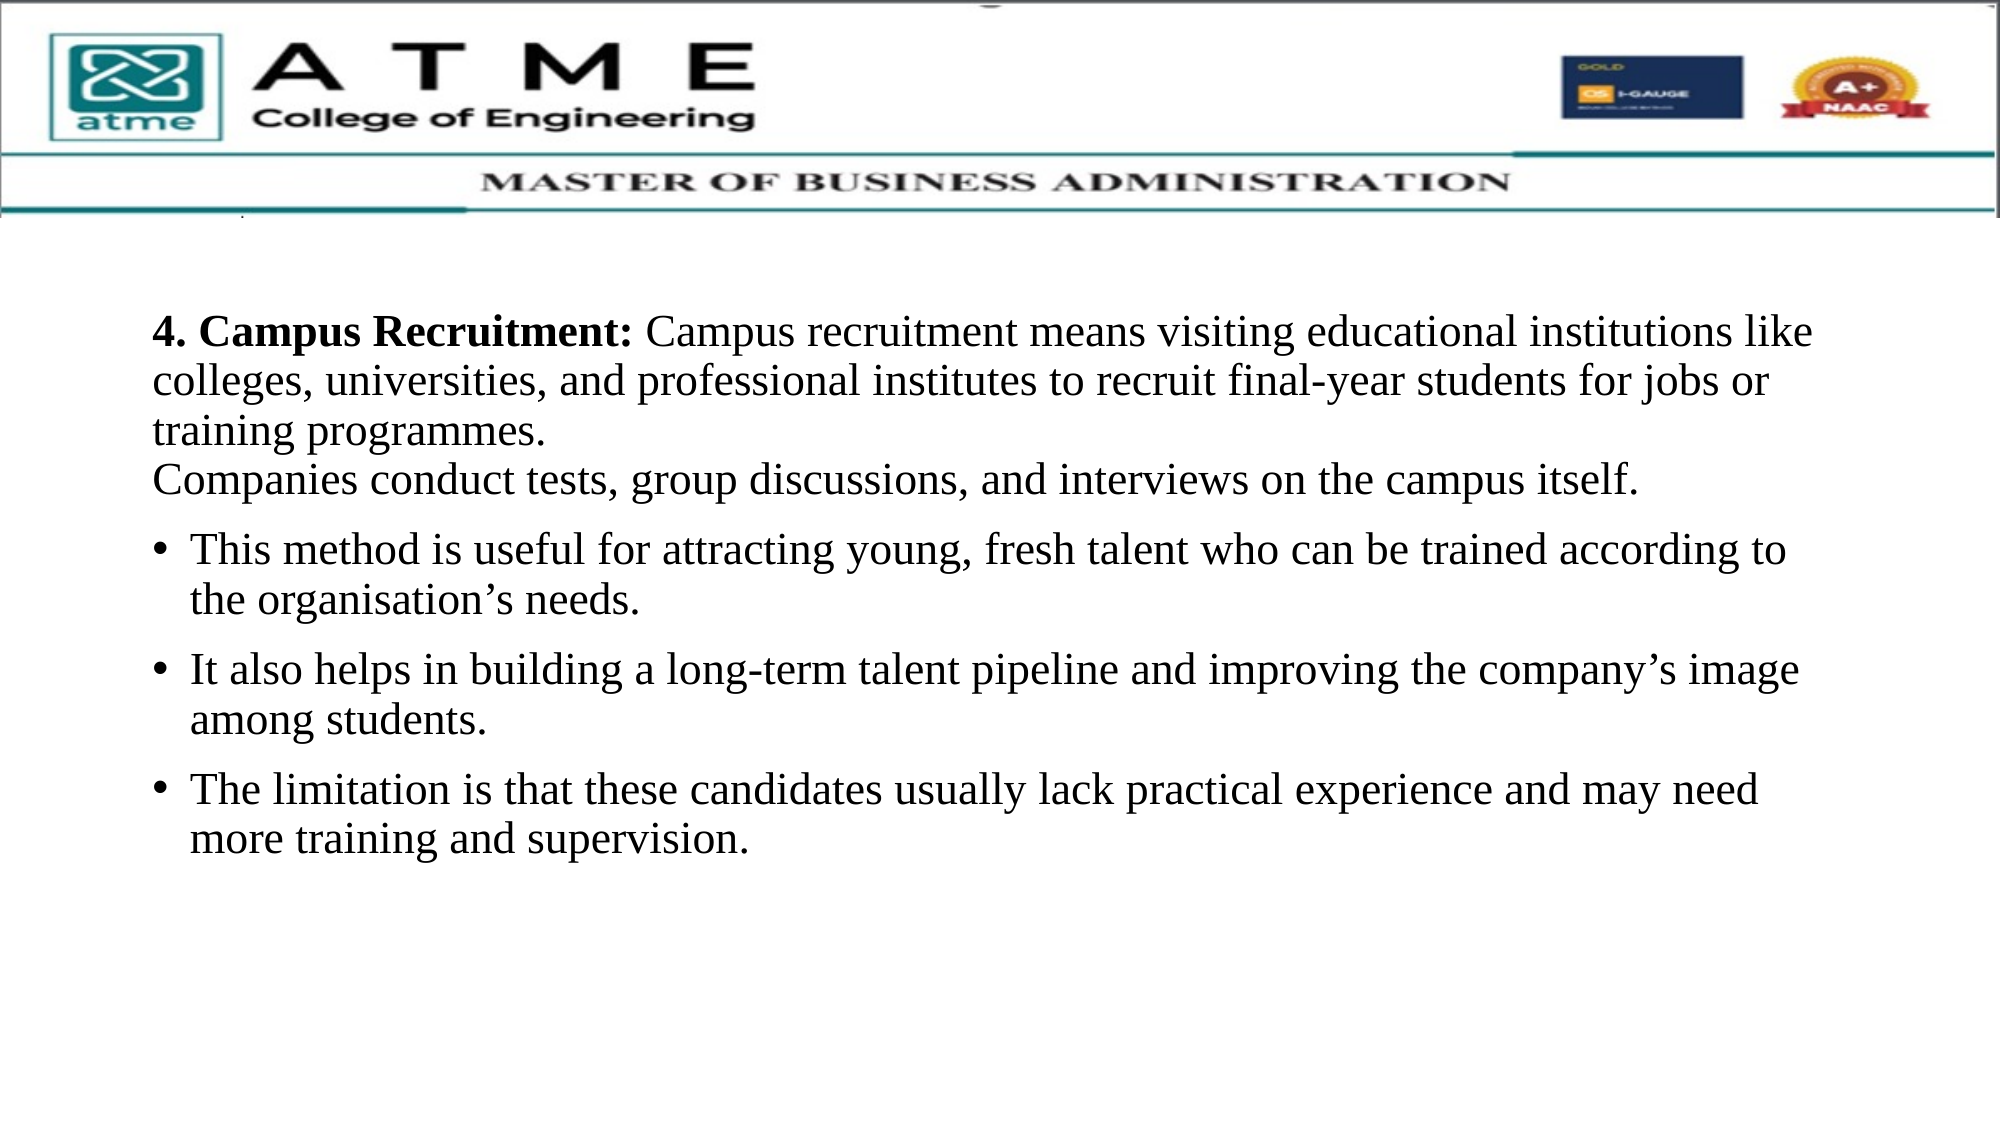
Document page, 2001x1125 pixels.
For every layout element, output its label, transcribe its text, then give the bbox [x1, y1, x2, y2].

list 4. Campus Recruitment: Campus recruitment means visiting educational institutions like colleges, universities, and professional institutes to recruit final-year students for jobs or training programmes. Companies conduct tests, group discussions, and interviews on the campus itself. This method is useful for attracting young, fresh talent who can be trained according to the organisation’s needs. It also helps in building a long-term talent pipeline and improving the company’s image among students. The limitation is that these candidates usually lack practical experience and may need more training and supervision. [137, 299, 1863, 1014]
picture [0, 0, 2000, 218]
